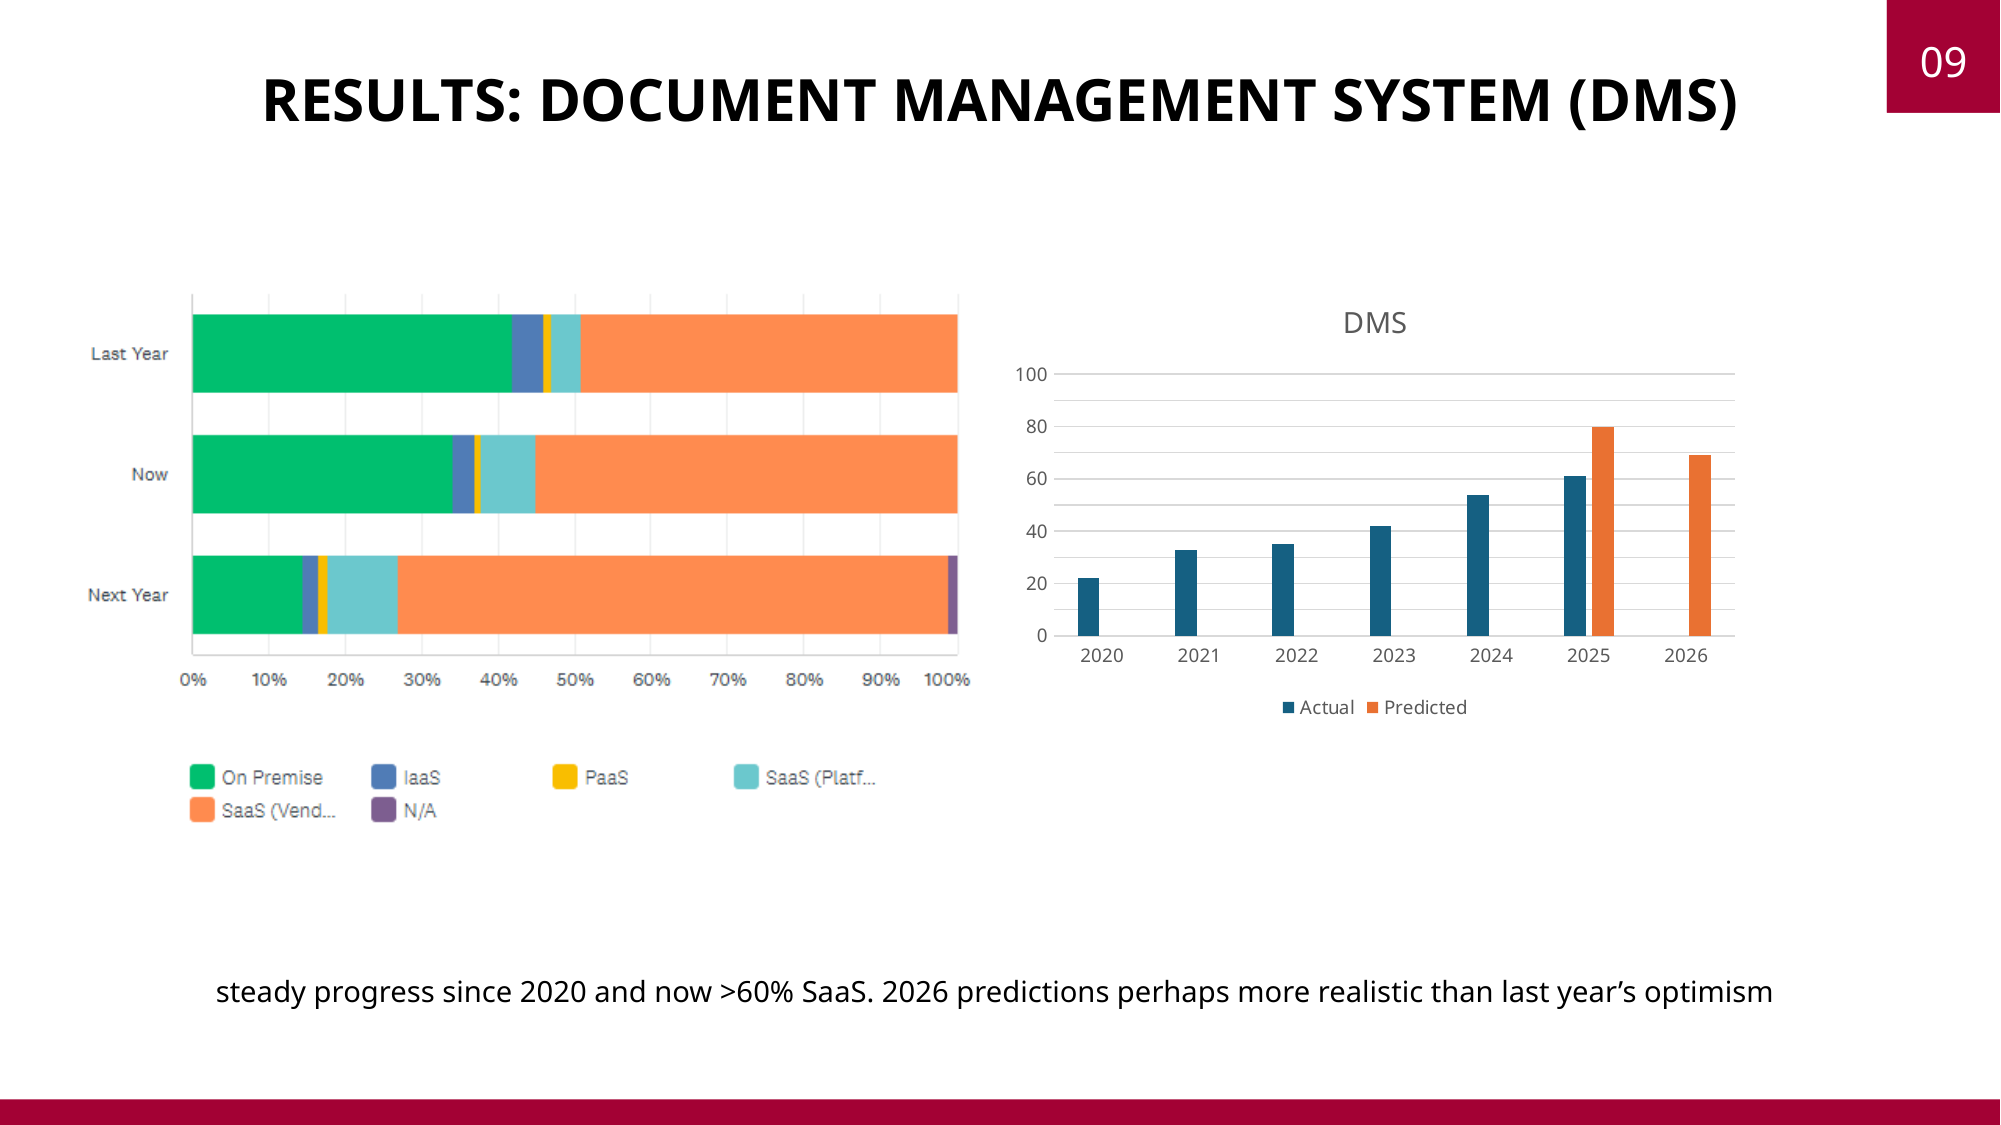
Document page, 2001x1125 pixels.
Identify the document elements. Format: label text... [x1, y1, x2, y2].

text_box RESULTS: DOCUMENT MANAGEMENT SYSTEM (DMS) [0, 63, 2000, 178]
picture [50, 252, 1001, 849]
text_box steady progress since 2020 and now >60% SaaS. 2026 predictions perhaps more realistic than last year’s optimism [201, 939, 1902, 1016]
list 09 [1884, 9, 1968, 63]
chart [999, 276, 1751, 728]
